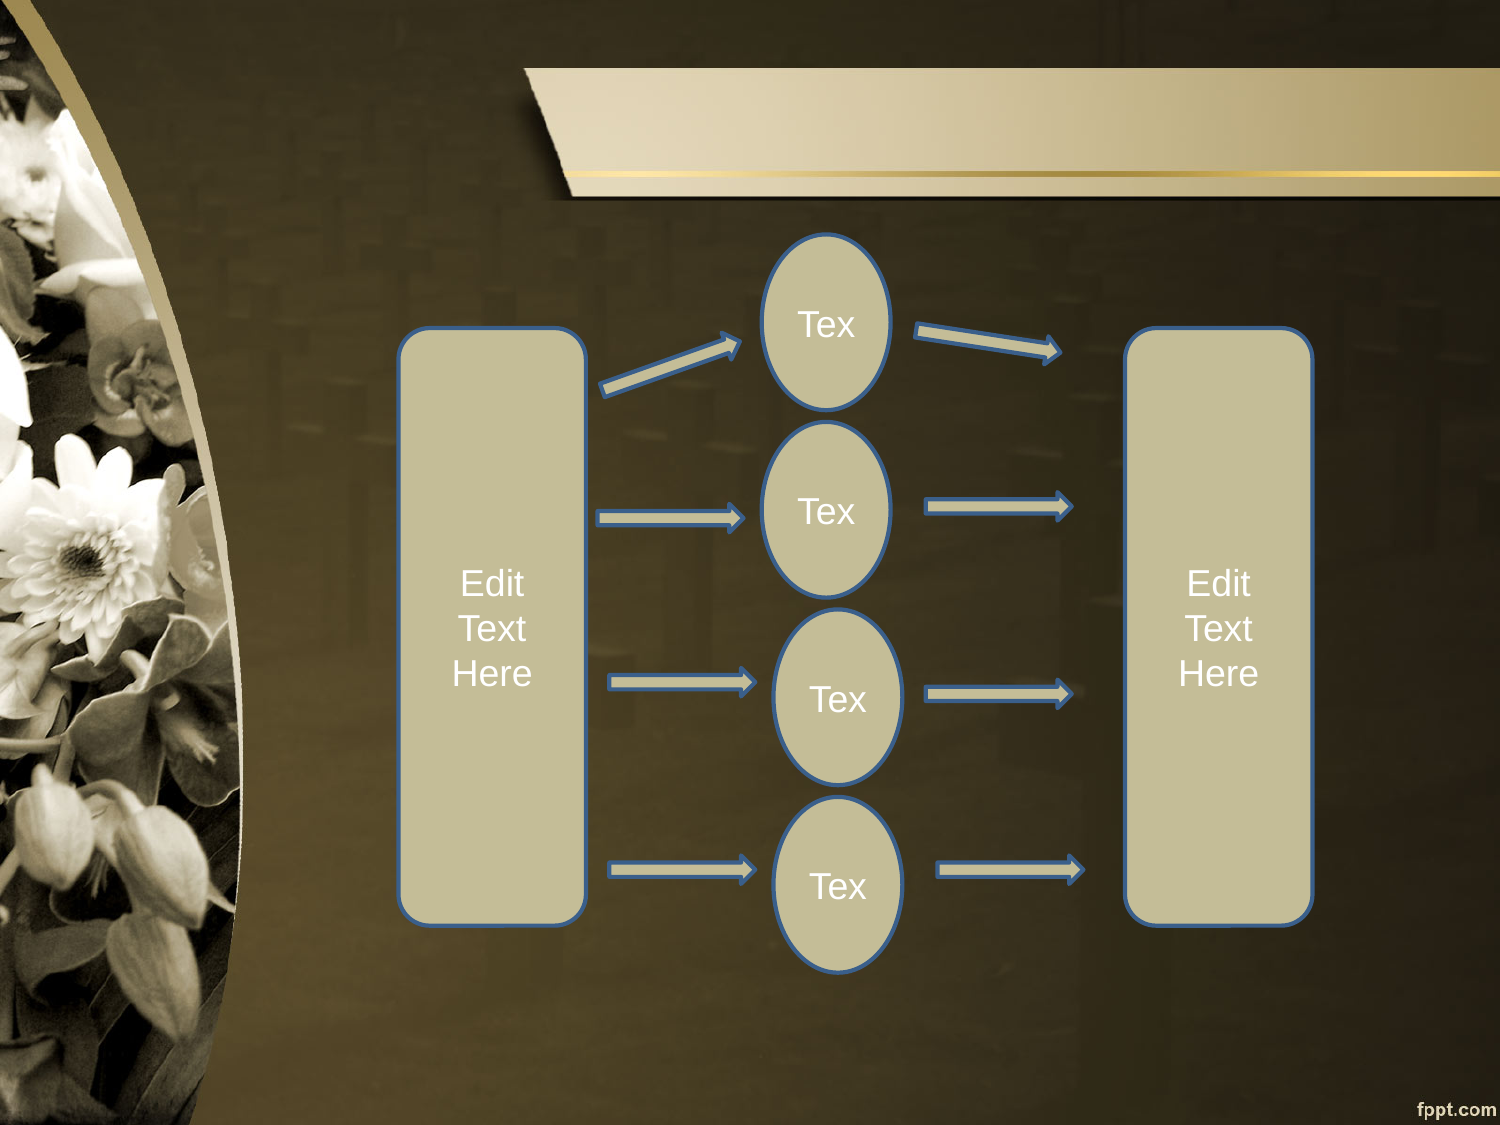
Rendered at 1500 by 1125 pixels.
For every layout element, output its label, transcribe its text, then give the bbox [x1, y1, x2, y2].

text_box [607, 665, 758, 699]
text_box Tex [759, 232, 893, 413]
text_box Tex [771, 607, 905, 788]
text_box Tex [771, 794, 905, 975]
text_box [923, 677, 1074, 711]
text_box [912, 321, 1063, 367]
text_box [923, 490, 1074, 523]
picture [0, 0, 1500, 1125]
text_box [598, 330, 742, 400]
text_box [595, 501, 746, 535]
text_box [935, 853, 1086, 886]
text_box Tex [759, 419, 893, 600]
text_box [607, 853, 758, 886]
text_box Edit Text Here [1122, 325, 1315, 928]
text_box Edit Text Here [396, 325, 589, 928]
